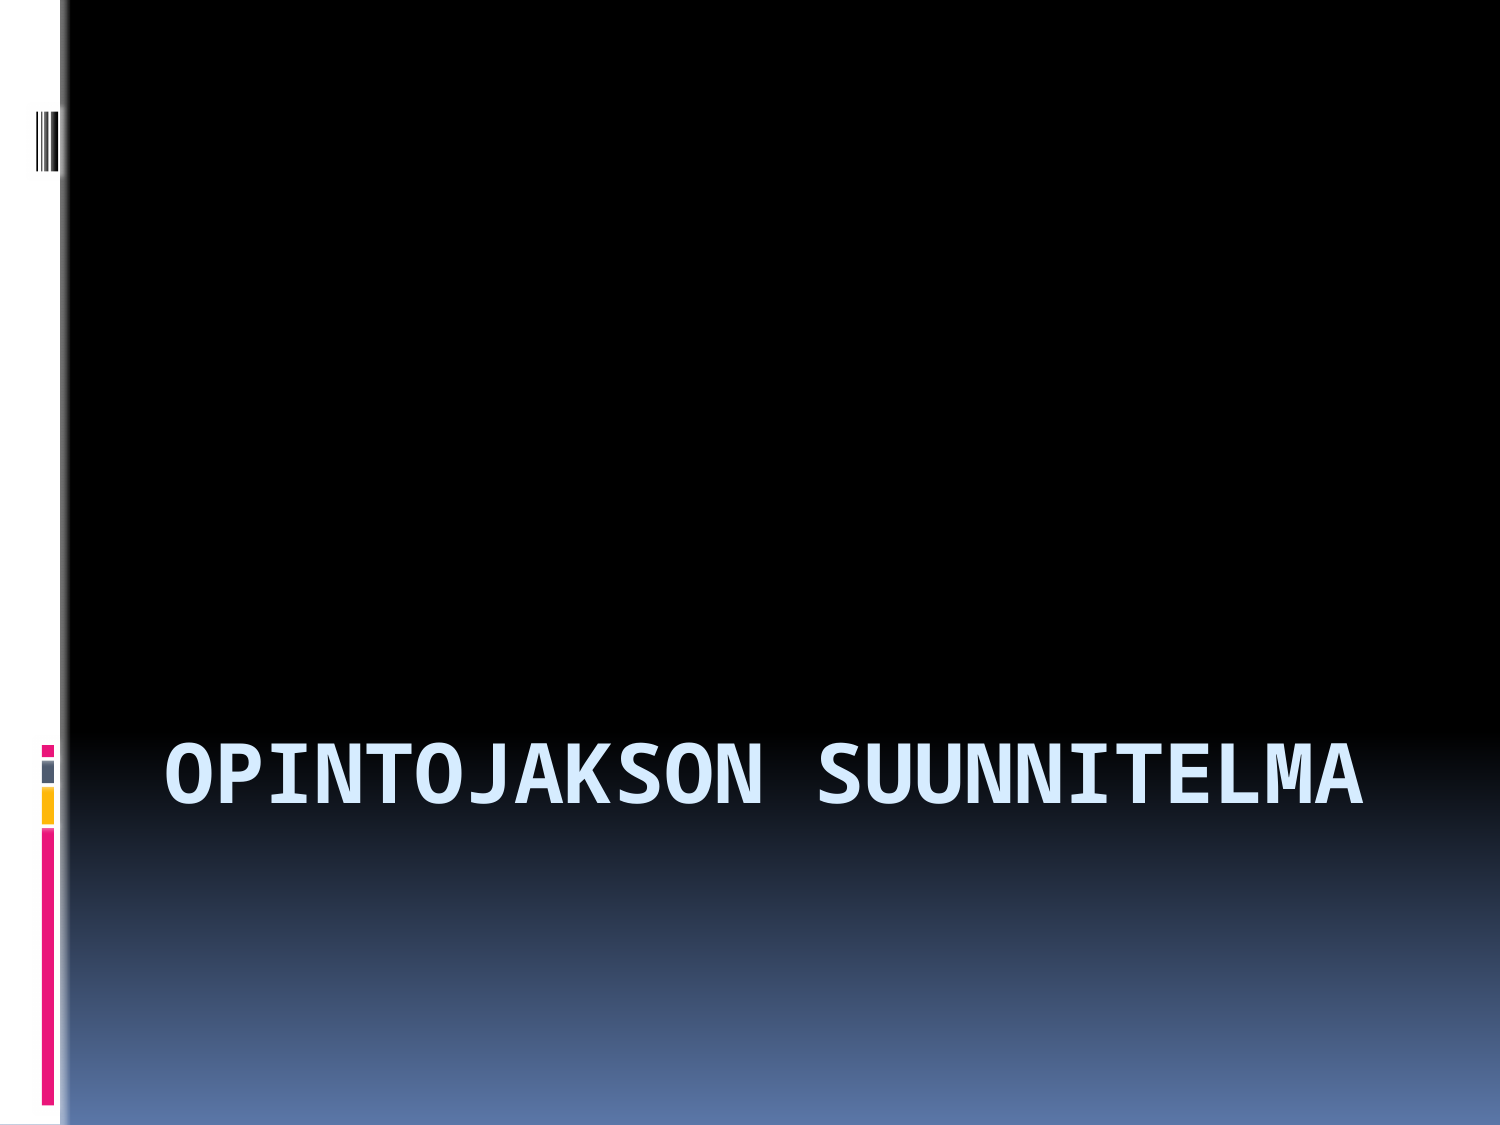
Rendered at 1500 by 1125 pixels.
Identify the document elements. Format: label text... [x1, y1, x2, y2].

title Opintojakson suunnitelma [150, 712, 1425, 1037]
